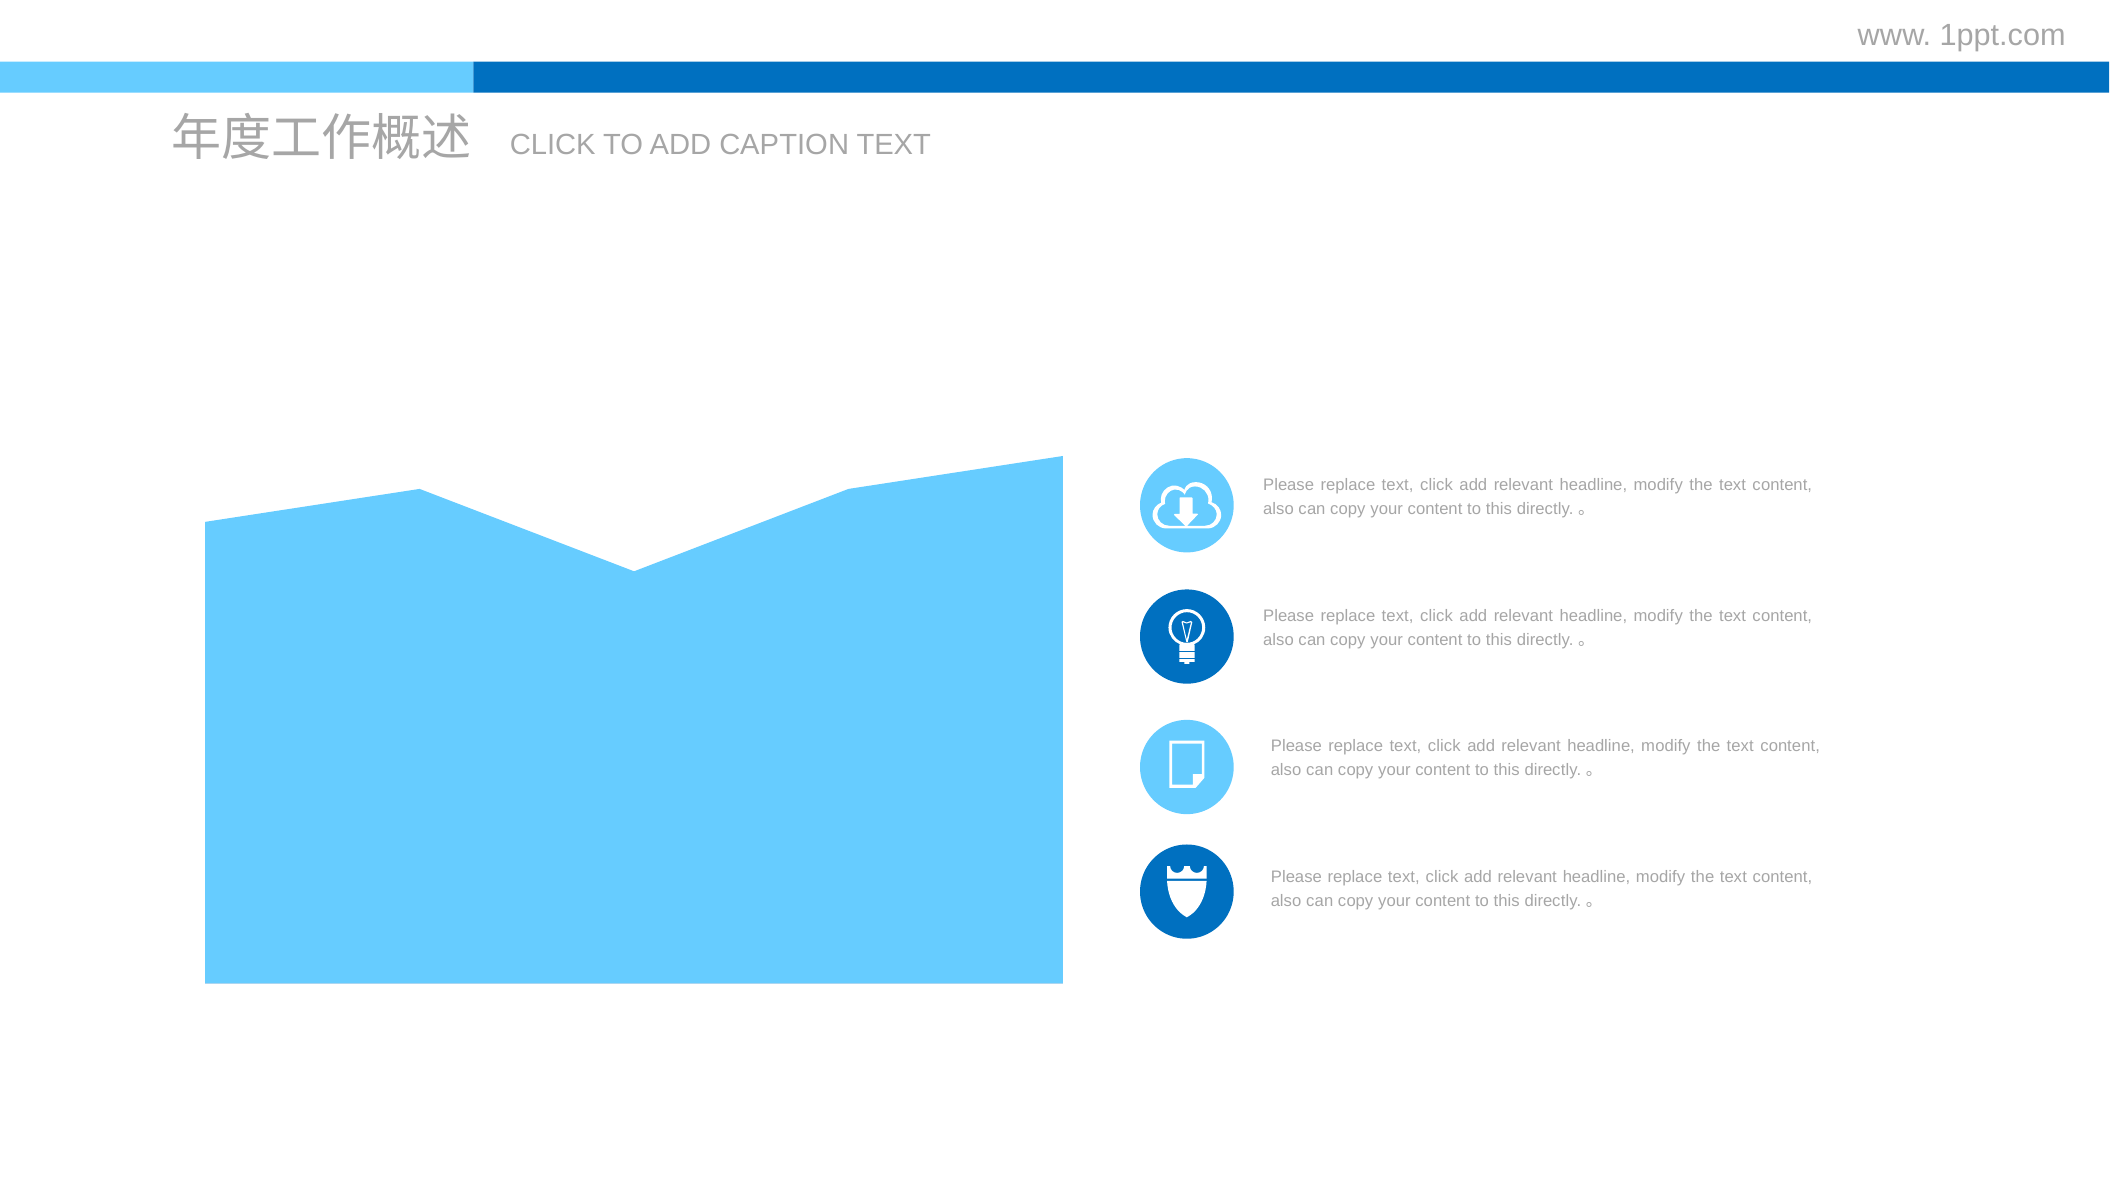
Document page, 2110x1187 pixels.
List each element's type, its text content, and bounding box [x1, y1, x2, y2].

text_box [1169, 740, 1205, 788]
text_box [472, 61, 2110, 94]
text_box [1138, 718, 1235, 816]
chart [187, 394, 1081, 996]
text_box www. 1ppt.com [1719, 14, 2066, 52]
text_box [1167, 865, 1207, 918]
text_box Please replace text, click add relevant headline, modify the text content, also can copy your content to this directly.。 [1262, 857, 1822, 914]
text_box [1152, 482, 1222, 529]
text_box 年度工作概述 [128, 105, 472, 166]
text_box [1138, 588, 1235, 685]
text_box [1168, 609, 1206, 664]
text_box [1138, 457, 1235, 554]
text_box CLICK TO ADD CAPTION TEXT [509, 125, 1025, 161]
text_box [1138, 843, 1235, 940]
text_box Please replace text, click add relevant headline, modify the text content, also can copy your content to this directly.。 [1255, 596, 1822, 653]
text_box Please replace text, click add relevant headline, modify the text content, also can copy your content to this directly.。 [1255, 466, 1822, 522]
text_box [0, 61, 472, 94]
text_box Please replace text, click add relevant headline, modify the text content, also can copy your content to this directly.。 [1262, 727, 1829, 783]
